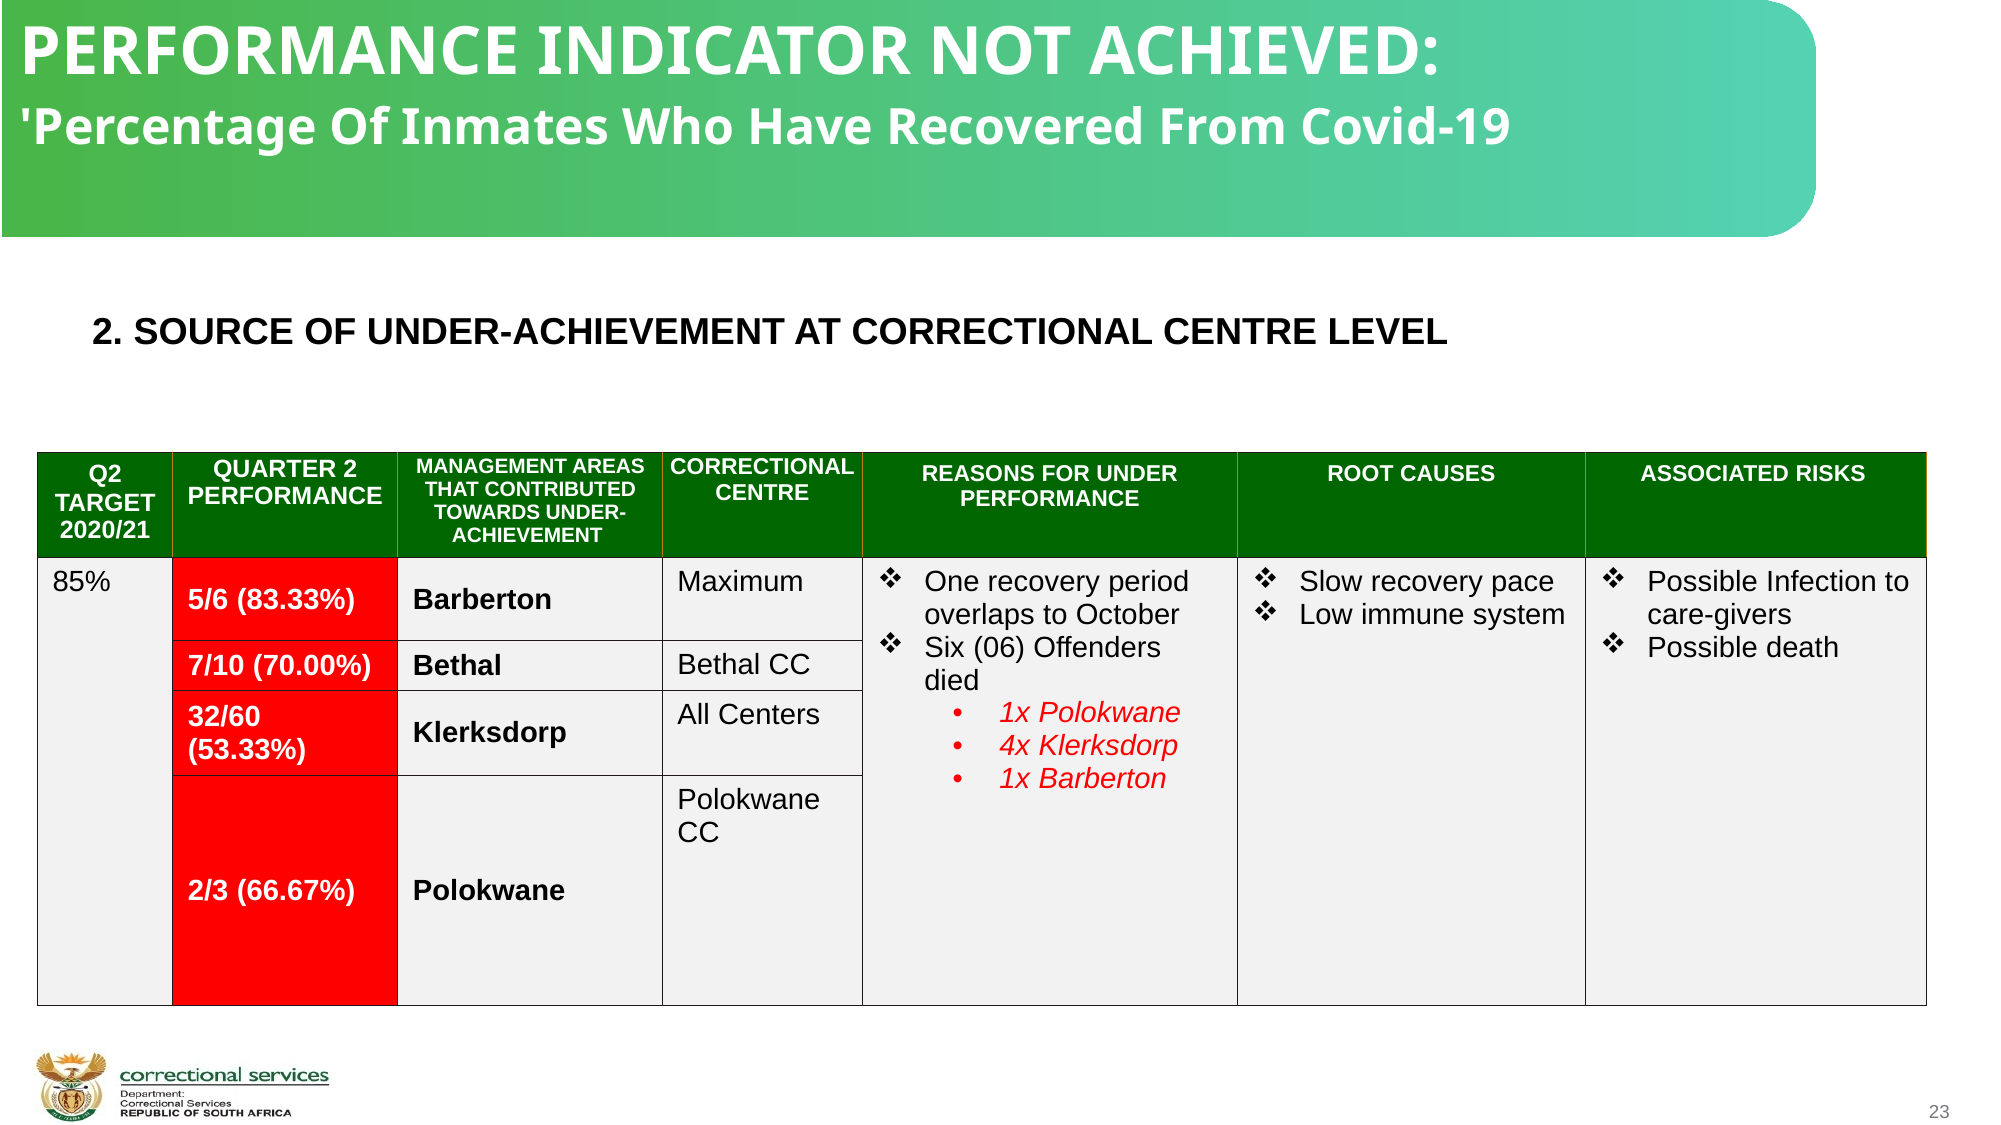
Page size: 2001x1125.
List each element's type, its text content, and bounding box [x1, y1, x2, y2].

table_cell All Centers [663, 691, 862, 775]
picture [33, 1049, 332, 1123]
text_box 2. SOURCE OF UNDER-ACHIEVEMENT AT CORRECTIONAL CENTRE LEVEL [24, 299, 1525, 360]
table_header ROOT CAUSES [1238, 453, 1585, 557]
table_cell Bethal CC [663, 641, 862, 690]
table_header MANAGEMENT AREAS THAT CONTRIBUTED TOWARDS UNDER-ACHIEVEMENT [398, 453, 662, 557]
table_cell Barberton [398, 558, 662, 640]
table_header Q2 TARGET 2020/21 [38, 453, 172, 557]
table_cell Slow recovery pace Low immune system [1238, 558, 1585, 1005]
table_header QUARTER 2 PERFORMANCE [173, 453, 397, 557]
text_box [2, 0, 1816, 237]
table_cell Klerksdorp [398, 691, 662, 775]
table_cell Maximum [663, 558, 862, 640]
table_cell One recovery period overlaps to October Six (06) Offenders died 1x Polokwane 4x Klerksdorp 1x Barberton [863, 558, 1237, 1005]
table_cell 5/6 (83.33%) [173, 558, 397, 640]
table_header ASSOCIATED RISKS [1586, 453, 1926, 557]
text_box PERFORMANCE INDICATOR NOT ACHIEVED: 'Percentage Of Inmates Who Have Recovered From Covid-19 [4, 9, 1803, 96]
table_header CORRECTIONAL CENTRE [663, 453, 862, 557]
table_cell Polokwane CC [663, 776, 862, 1005]
table_cell 32/60 (53.33%) [173, 691, 397, 775]
table_cell Possible Infection to care-givers Possible death [1586, 558, 1926, 1005]
table_cell Polokwane [398, 776, 662, 1005]
table_cell 2/3 (66.67%) [173, 776, 397, 1005]
table_cell 7/10 (70.00%) [173, 641, 397, 690]
table_cell Bethal [398, 641, 662, 690]
table_header REASONS FOR UNDER PERFORMANCE [863, 453, 1237, 557]
table_cell 85% [38, 558, 172, 1005]
